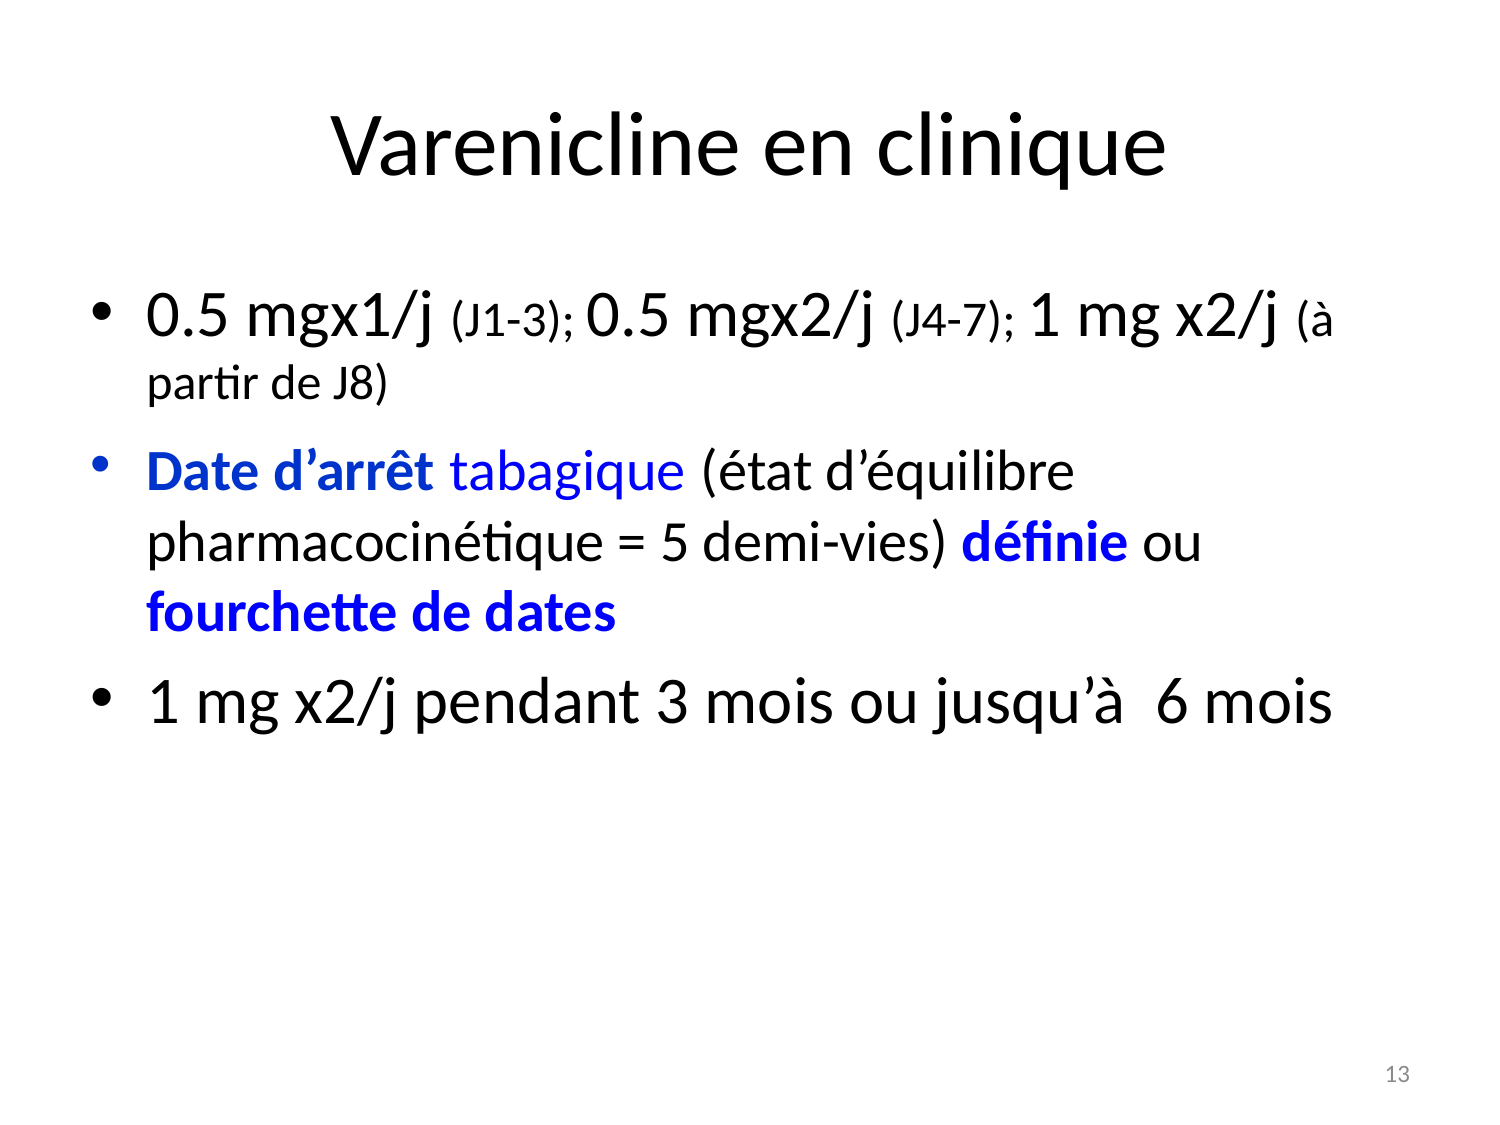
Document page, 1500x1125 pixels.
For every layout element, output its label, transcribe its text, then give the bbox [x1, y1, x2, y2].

slide_number 13 [1074, 1042, 1425, 1103]
title Varenicline en clinique [75, 45, 1425, 233]
list 0.5 mgx1/j (J1-3); 0.5 mgx2/j (J4-7); 1 mg x2/j (à partir de J8) Date d’arrêt tabagique (état d’équilibre pharmacocinétique = 5 demi-vies) définie ou fourchette de dates 1 mg x2/j pendant 3 mois ou jusqu’à 6 mois [75, 262, 1447, 1005]
